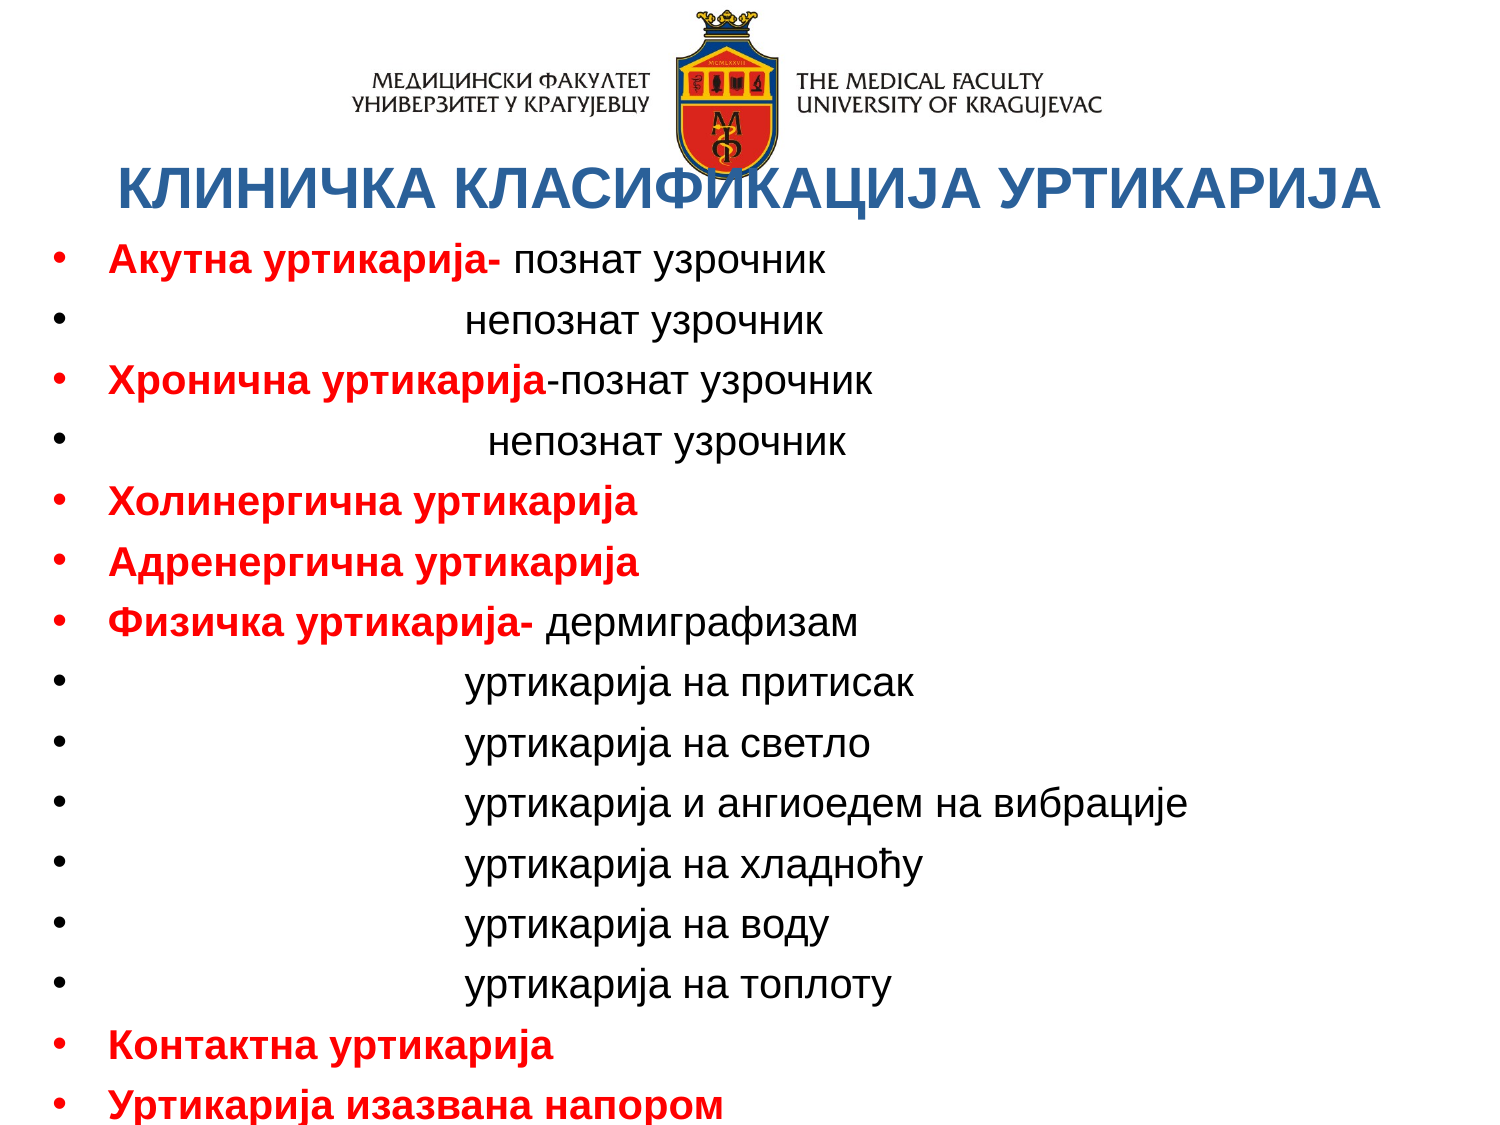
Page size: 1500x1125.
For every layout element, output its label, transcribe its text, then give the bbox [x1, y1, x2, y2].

text_box КЛИНИЧКА КЛАСИФИКАЦИЈА УРТИКАРИЈА [74, 187, 1425, 224]
text_box Акутна уртикарија- познат узрочник непознат узрочник Хронична уртикарија-познат узрочник непознат узрочник Холинергична уртикарија Адренергична уртикарија Физичка уртикарија- дермиграфизам уртикарија на притисак уртикарија на светло уртикарија и ангиоедем на вибрације уртикарија на хладноћу уртикарија на воду уртикарија на топлоту Контактна уртикарија Уртикарија изазвана напором [37, 224, 1425, 1125]
picture [328, 0, 1125, 187]
